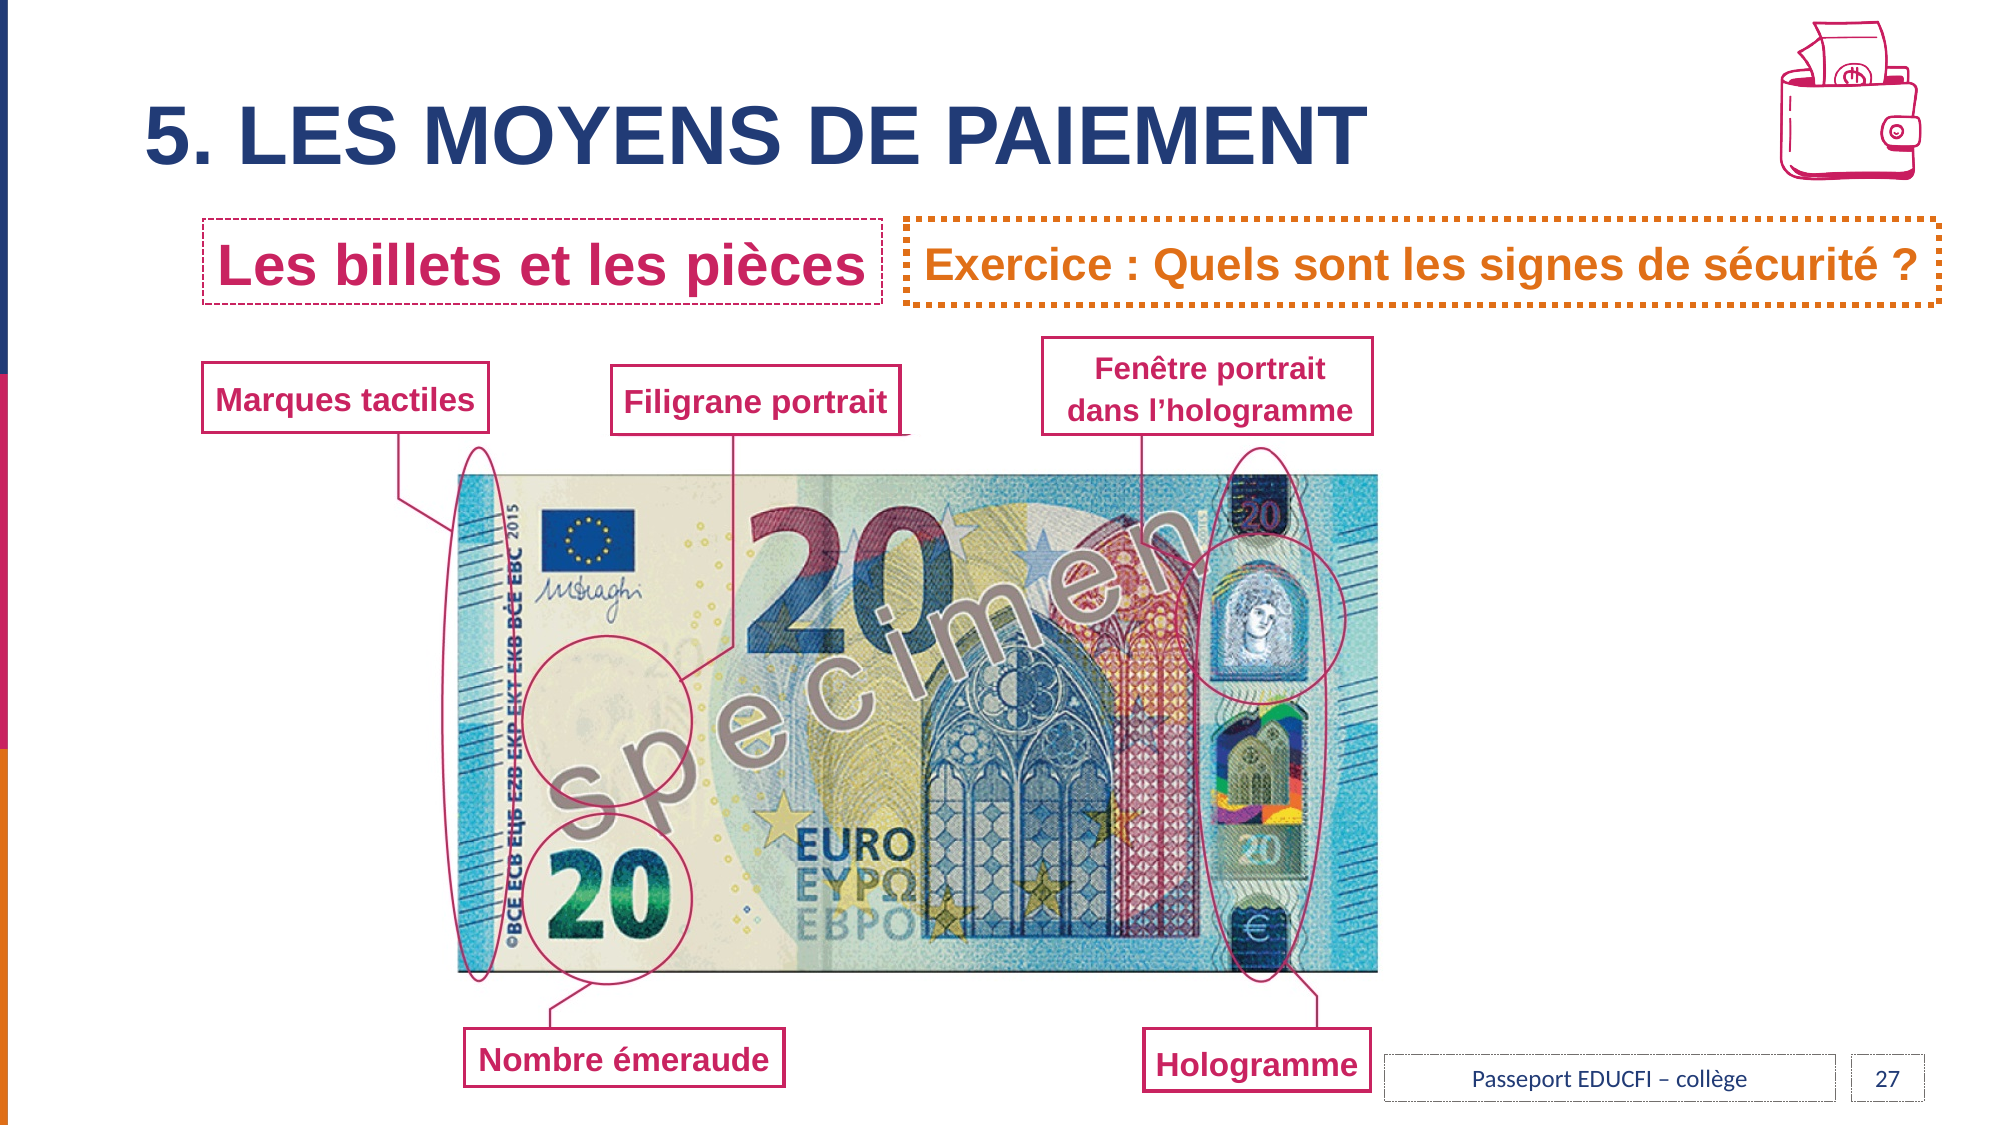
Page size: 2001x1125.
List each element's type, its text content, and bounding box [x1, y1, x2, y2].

text_box [611, 365, 901, 372]
picture [365, 434, 1391, 1028]
text_box Fenêtre portrait dans l’hologramme [1045, 341, 1376, 434]
slide_number 27 [1851, 1054, 1925, 1102]
picture [1761, 11, 1940, 190]
text_box [611, 428, 901, 434]
text_box Marques tactiles [202, 370, 489, 426]
text_box [202, 426, 489, 433]
text_box Filigrane portrait [611, 372, 901, 428]
text_box [1042, 337, 1373, 434]
footer Passeport EDUCFI – collège [1384, 1054, 1836, 1102]
text_box [202, 362, 489, 370]
text_box Nombre émeraude [464, 1030, 785, 1086]
text_box 5. LES MOYENS DE PAIEMENT [130, 84, 1761, 190]
text_box Hologramme [1143, 1035, 1371, 1091]
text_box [906, 219, 1939, 305]
text_box [1143, 1028, 1371, 1035]
text_box Les billets et les pièces [202, 219, 882, 305]
picture [0, 0, 8, 1125]
